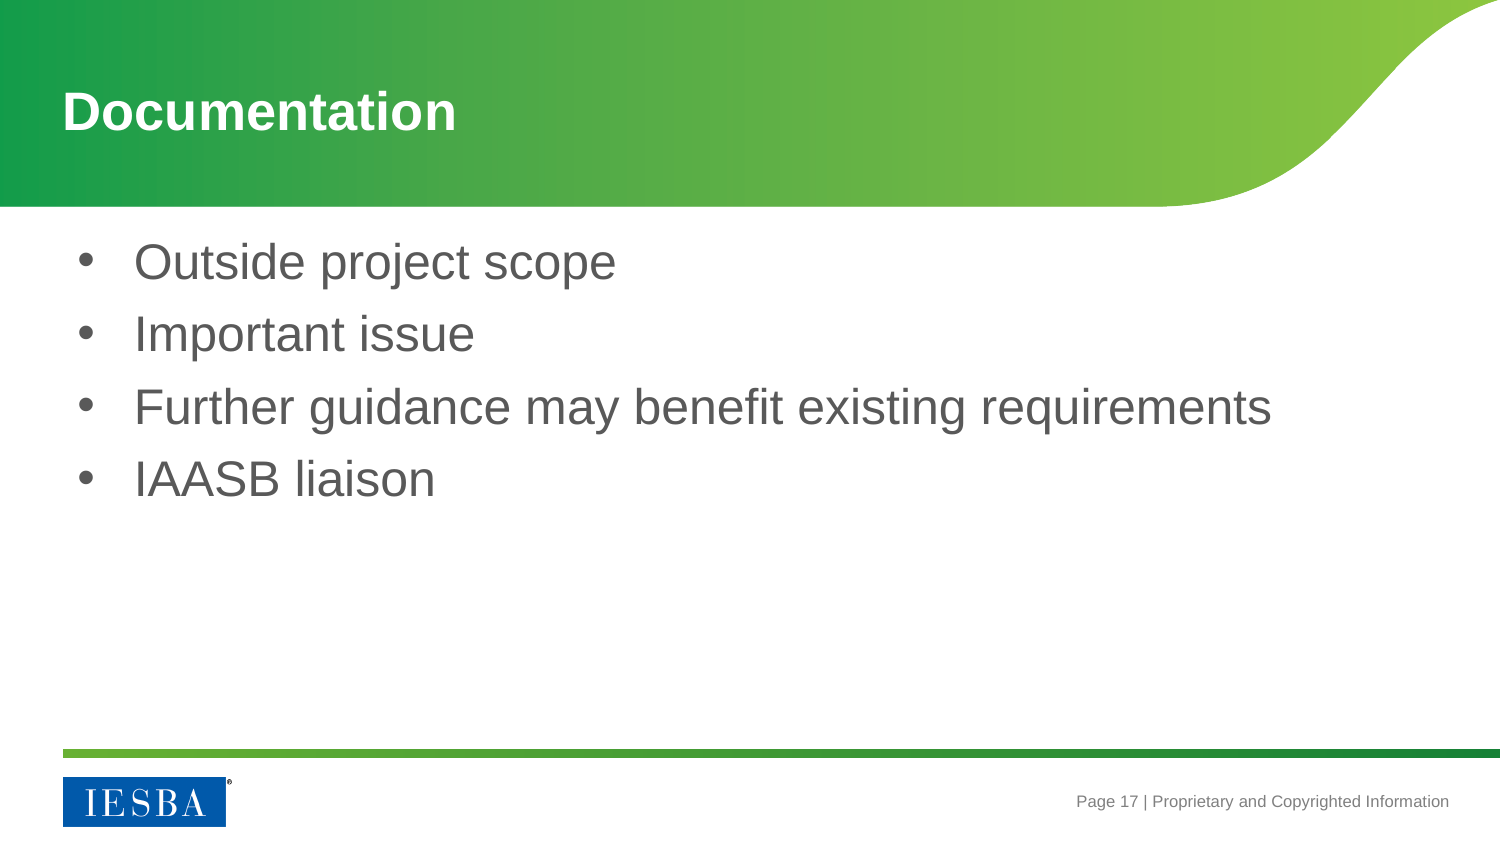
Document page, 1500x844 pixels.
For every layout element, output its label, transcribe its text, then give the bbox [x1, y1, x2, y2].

picture [63, 777, 232, 827]
list Outside project scope Important issue Further guidance may benefit existing requirements IAASB liaison [62, 221, 1388, 725]
picture [0, 0, 1500, 207]
title Documentation [62, 75, 1300, 142]
